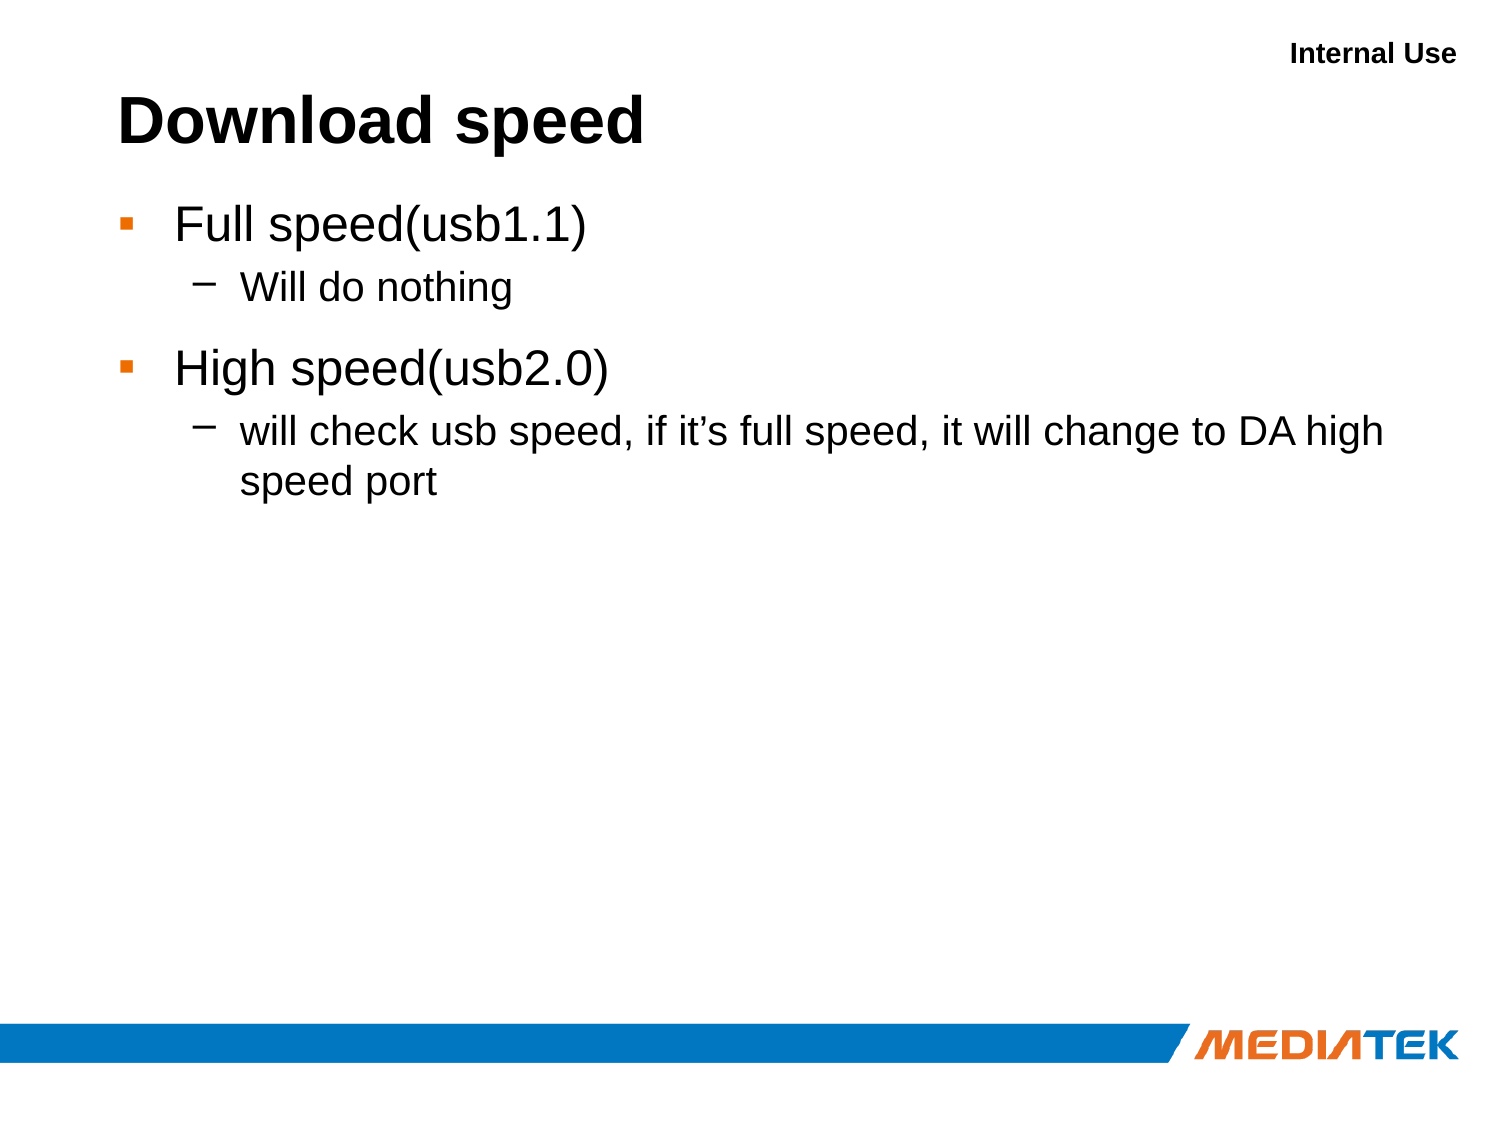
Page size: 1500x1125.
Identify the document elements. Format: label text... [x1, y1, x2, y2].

picture [0, 1023, 1459, 1063]
list Full speed(usb1.1) Will do nothing High speed(usb2.0) will check usb speed, if it’s full speed, it will change to DA high speed port [102, 184, 1425, 998]
title Download speed [101, 62, 1425, 172]
